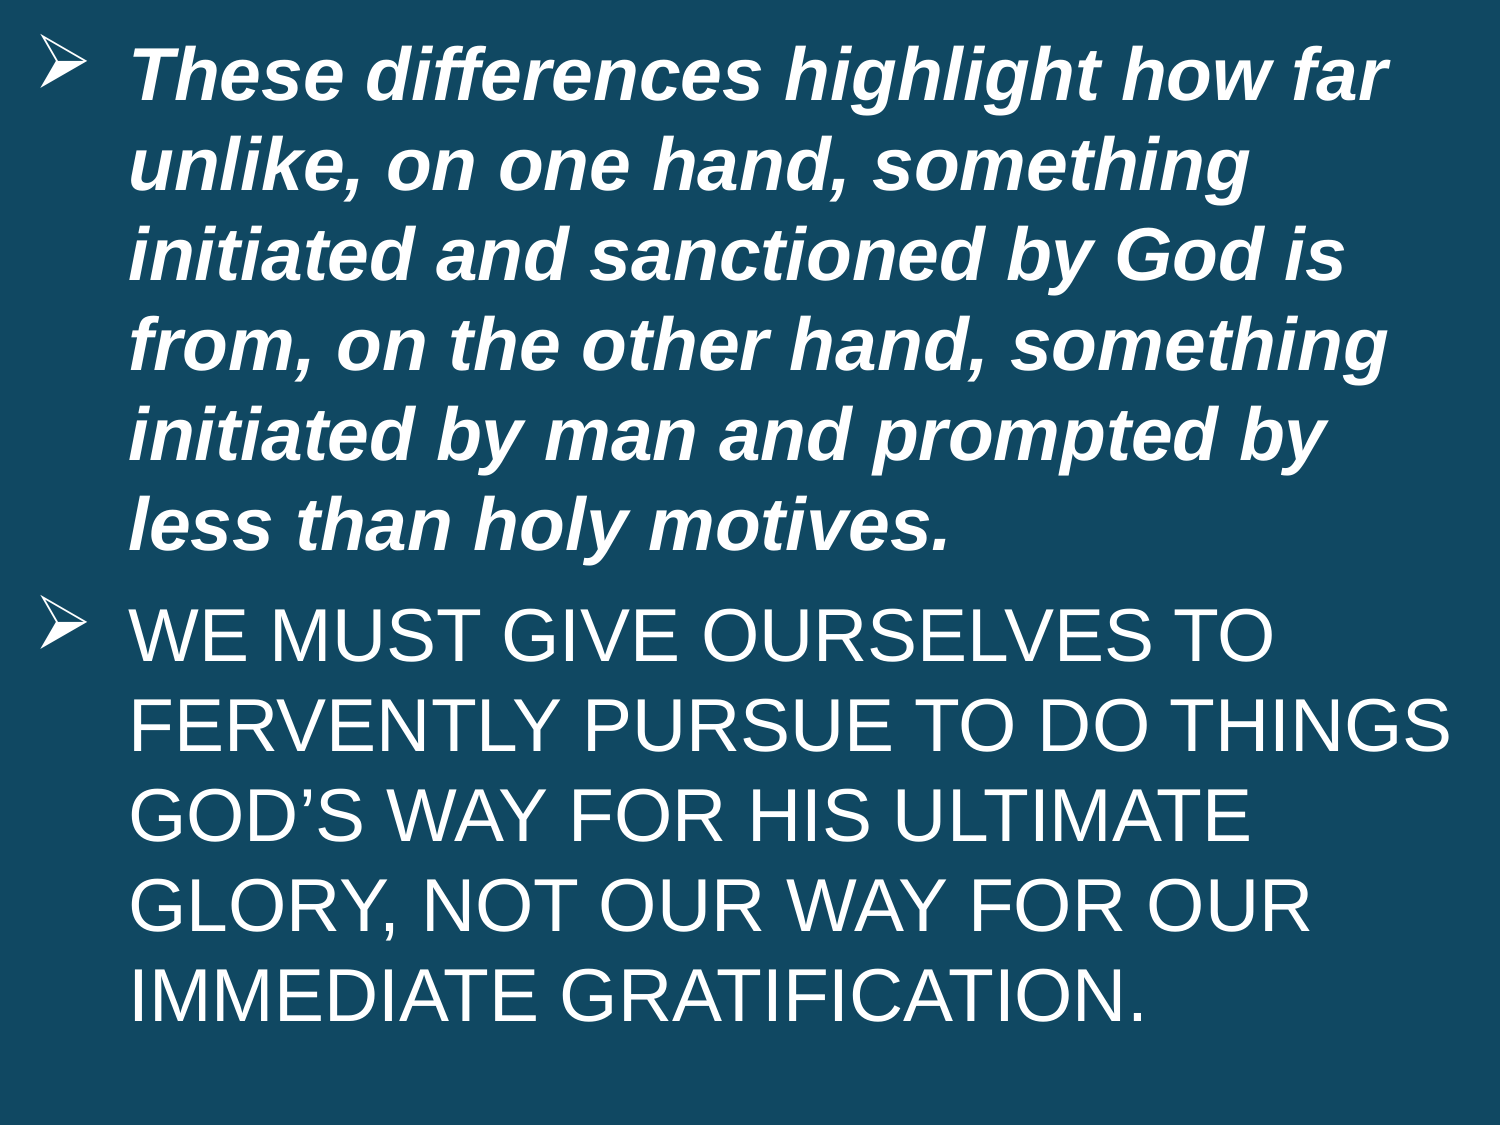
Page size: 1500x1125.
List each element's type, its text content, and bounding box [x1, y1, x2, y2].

subtitle These differences highlight how far unlike, on one hand, something initiated and sanctioned by God is from, on the other hand, something initiated by man and prompted by less than holy motives. WE MUST GIVE OURSELVES TO FERVENTLY PURSUE TO DO THINGS GOD’S WAY FOR HIS ULTIMATE GLORY, NOT OUR WAY FOR OUR IMMEDIATE GRATIFICATION. [19, 17, 1481, 1108]
